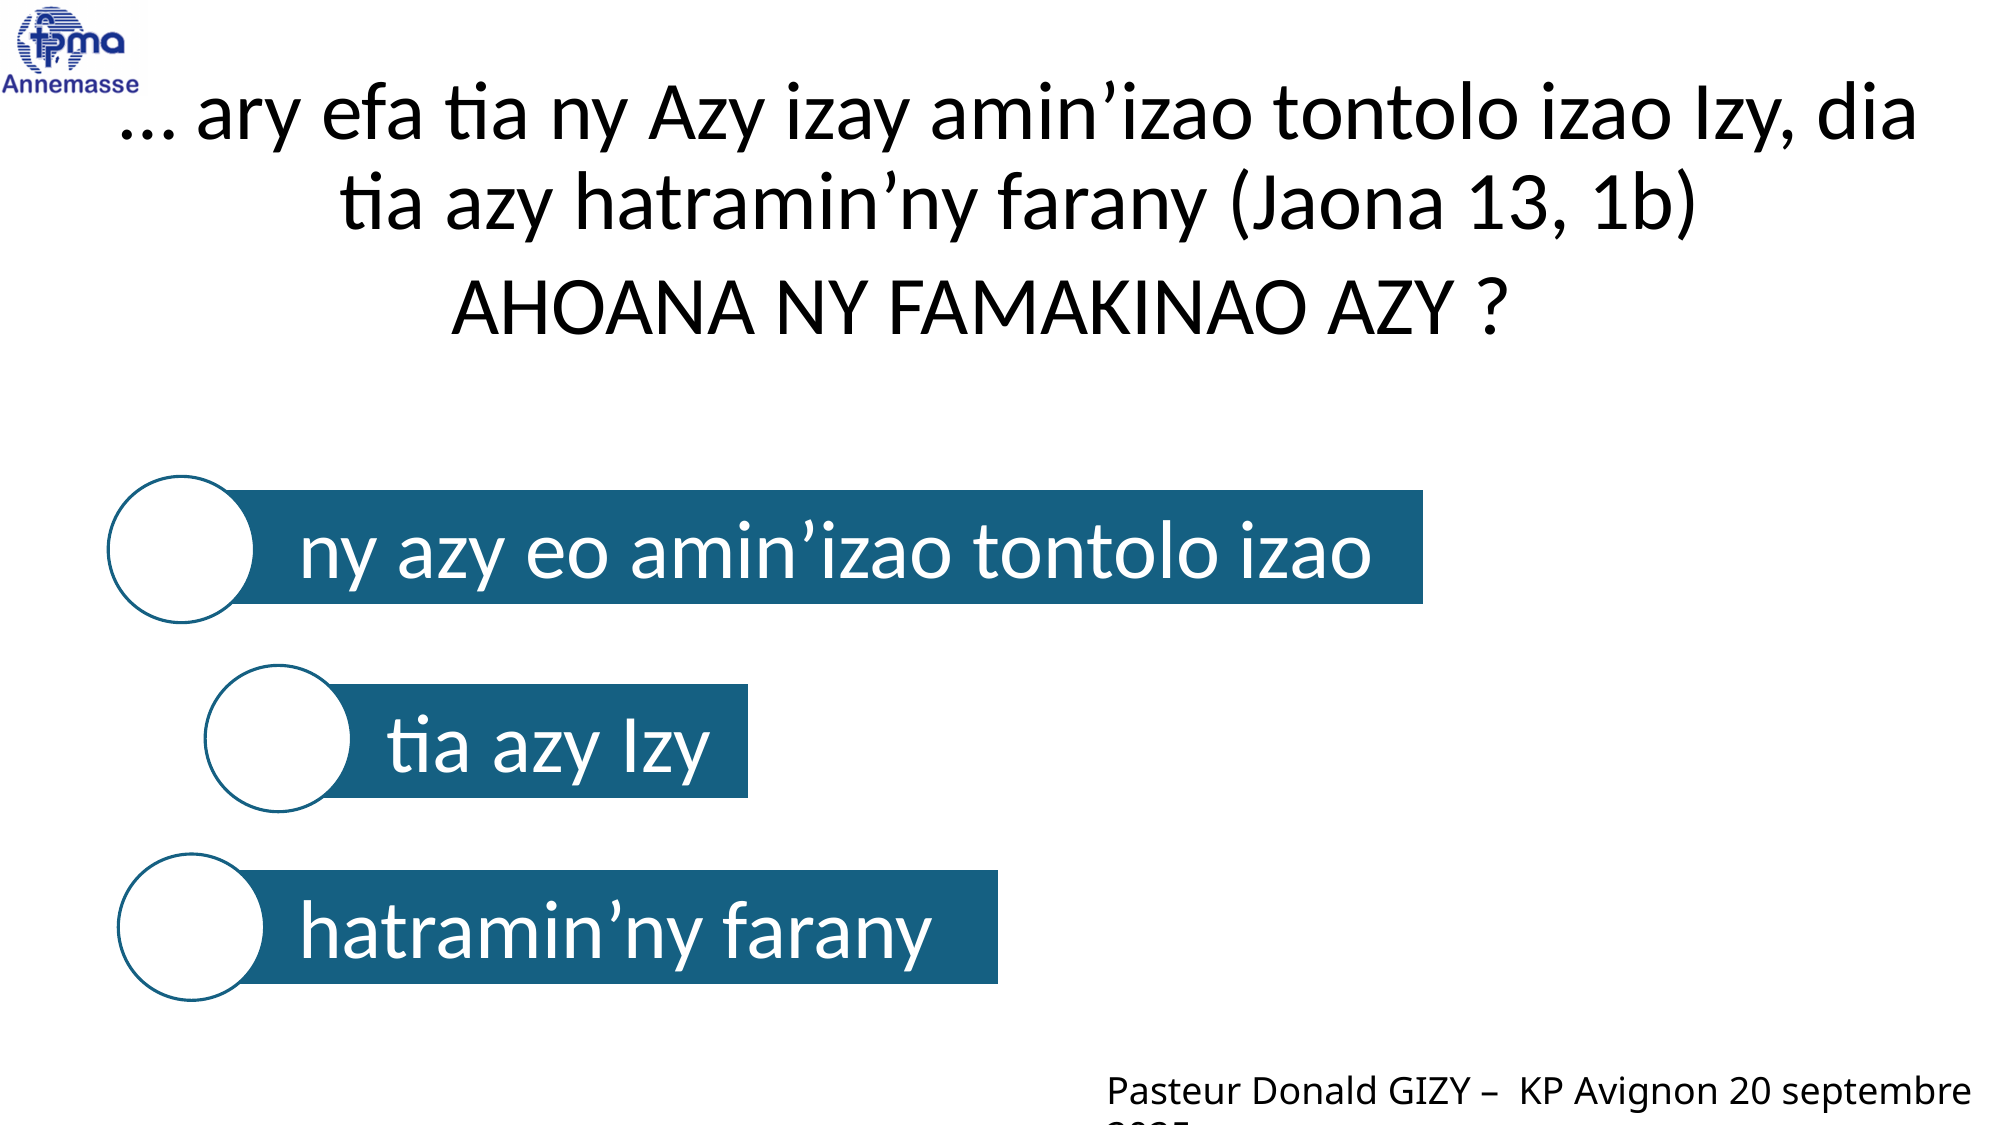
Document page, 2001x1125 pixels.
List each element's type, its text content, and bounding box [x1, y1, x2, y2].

title … ary efa tia ny Azy izay amin’izao tontolo izao Izy, dia tia azy hatramin’ny farany (Jaona 13, 1b) [73, 47, 1967, 256]
text_box [116, 852, 238, 1002]
text_box [106, 474, 224, 625]
text_box Pasteur Donald GIZY – KP Avignon 20 septembre 2025 [1091, 1059, 2000, 1125]
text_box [204, 488, 1426, 611]
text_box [293, 682, 751, 805]
text_box [203, 663, 328, 814]
picture [0, 0, 149, 96]
subtitle AHOANA NY FAMAKINAO AZY ? [431, 254, 1534, 352]
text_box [204, 868, 1001, 992]
